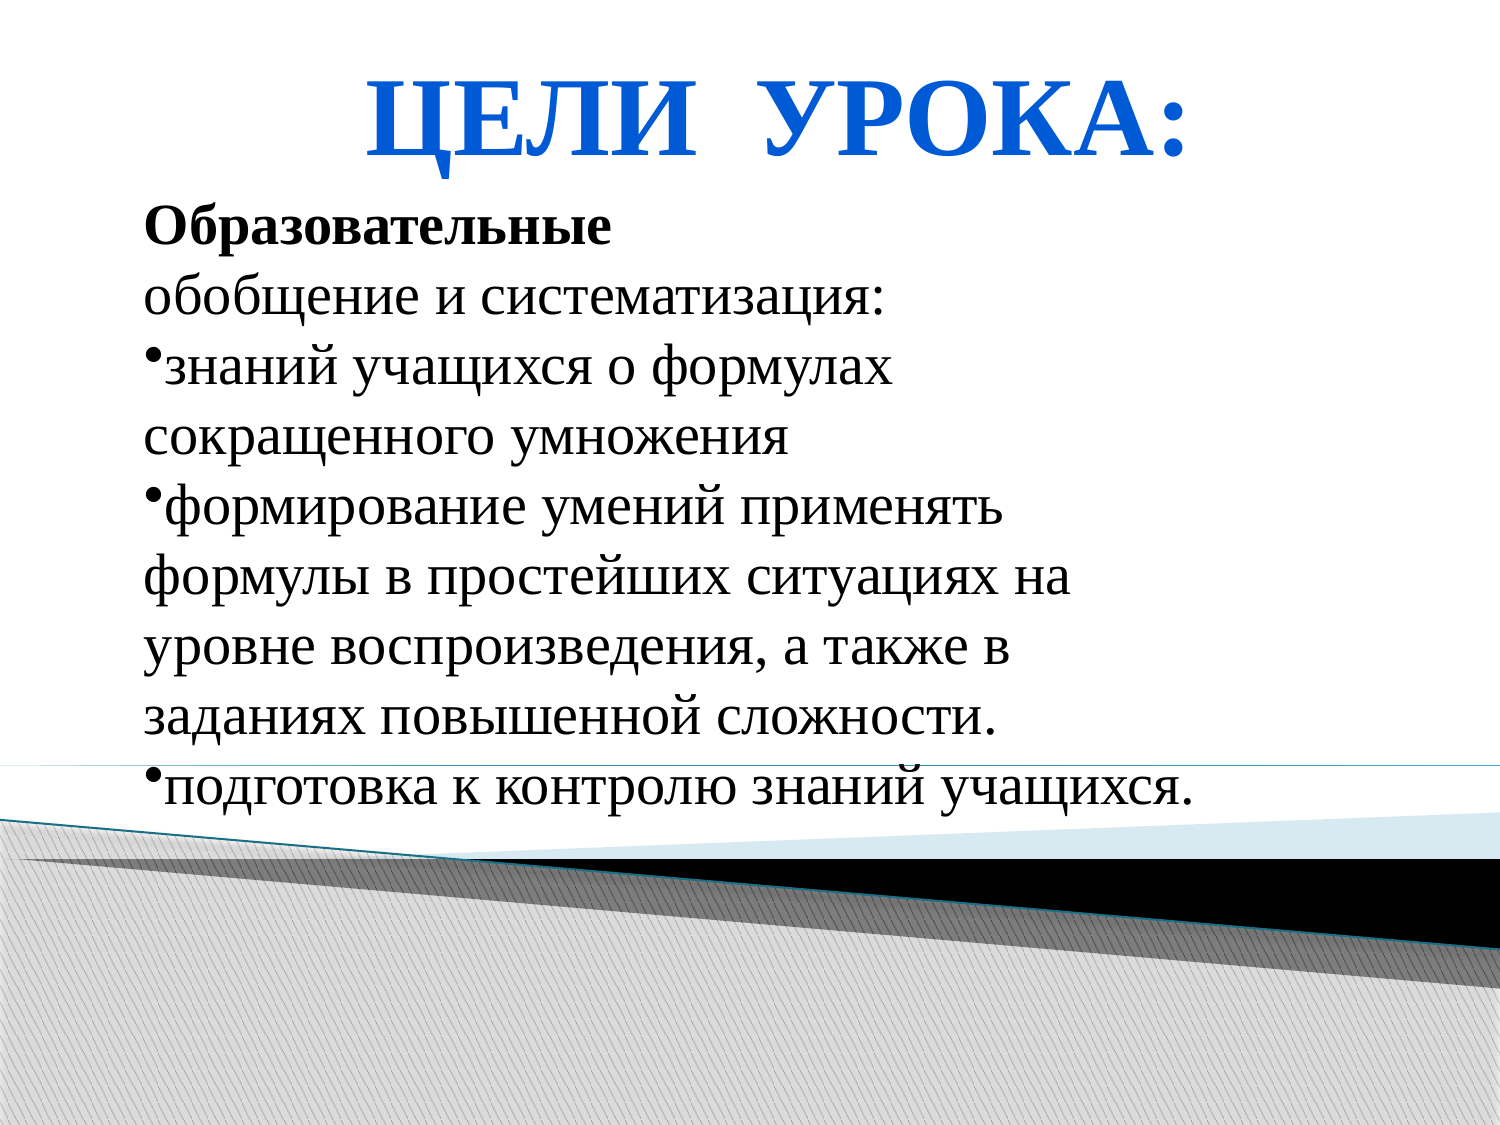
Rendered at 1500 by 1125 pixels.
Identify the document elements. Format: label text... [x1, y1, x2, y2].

picture [5, 859, 1500, 989]
text_box Цели урока: [328, 35, 1231, 185]
text_box Образовательные обобщение и систематизация: знаний учащихся о формулах сокращенного умножения формирование умений применять формулы в простейших ситуациях на уровне воспроизведения, а также в заданиях повышенной сложности. подготовка к контролю знаний учащихся. [128, 178, 1254, 824]
